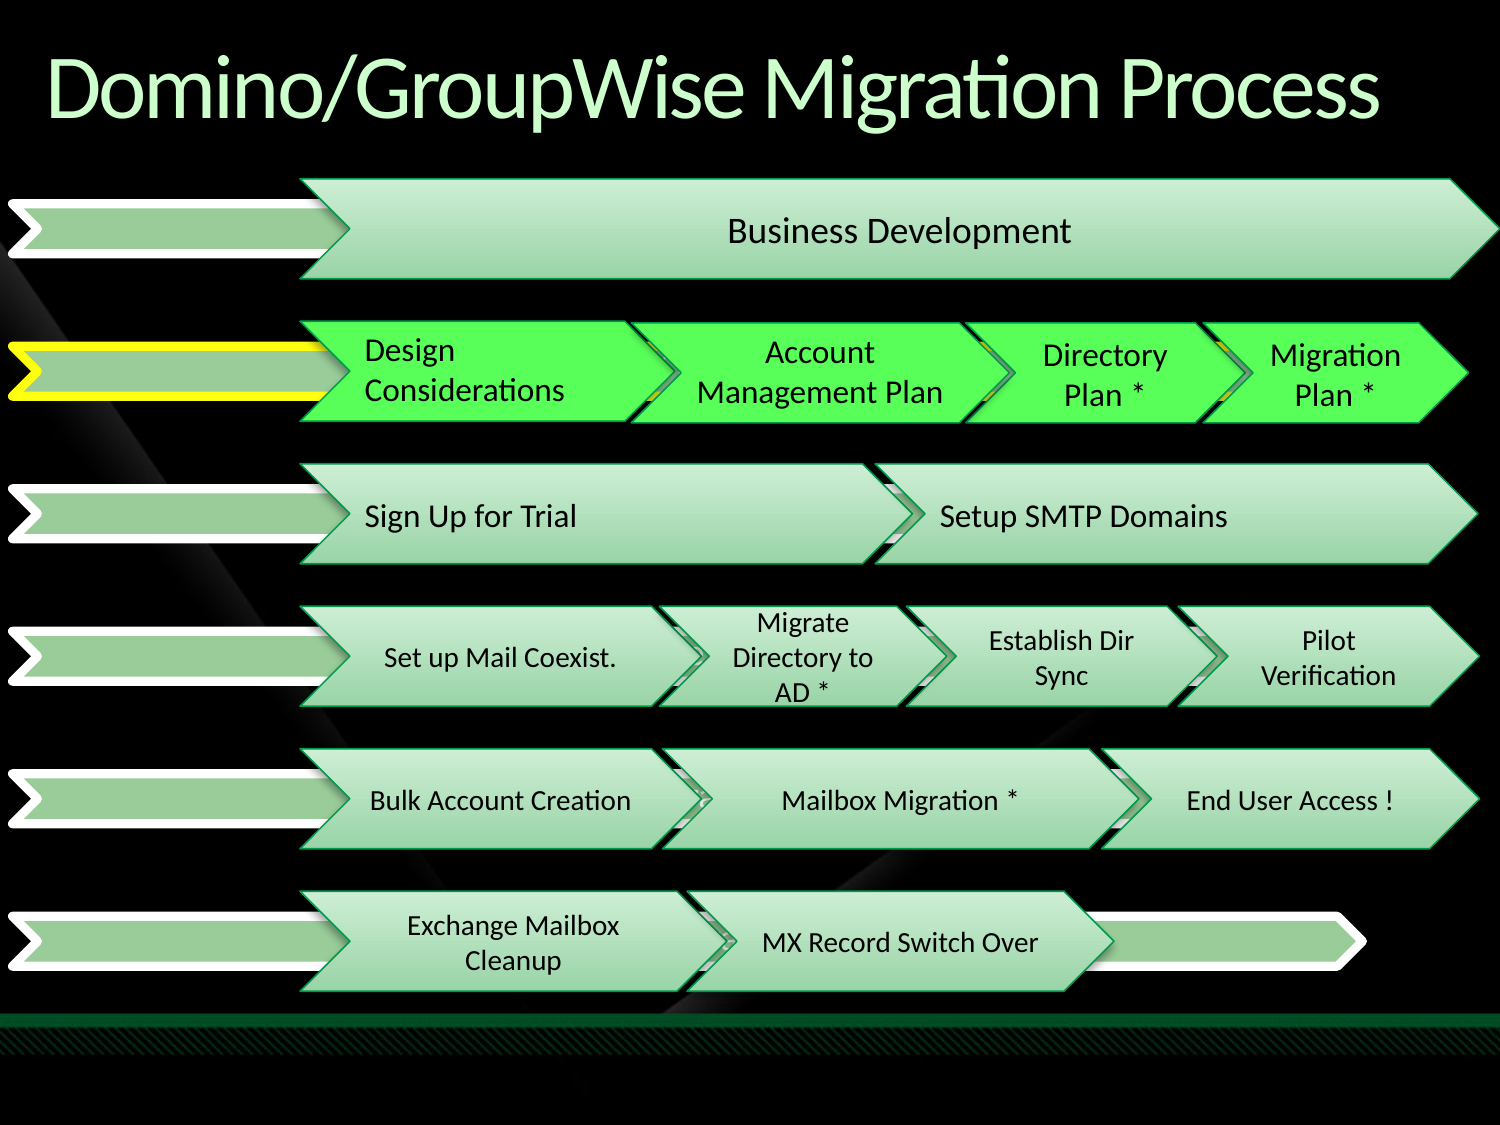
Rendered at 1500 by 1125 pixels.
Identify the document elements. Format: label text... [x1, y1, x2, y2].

text_box Pilot Verification [1368, 605, 1481, 708]
picture [0, 0, 1500, 1125]
title Domino/GroupWise Migration Process [45, 39, 1421, 140]
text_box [12, 878, 1363, 1004]
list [12, 165, 1363, 292]
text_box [299, 178, 1500, 422]
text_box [12, 593, 1363, 719]
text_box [12, 308, 300, 434]
text_box End User Access ! [1368, 747, 1481, 850]
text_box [299, 890, 1115, 992]
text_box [12, 450, 1363, 577]
text_box Setup SMTP Domains [1368, 462, 1479, 565]
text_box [12, 735, 1363, 862]
